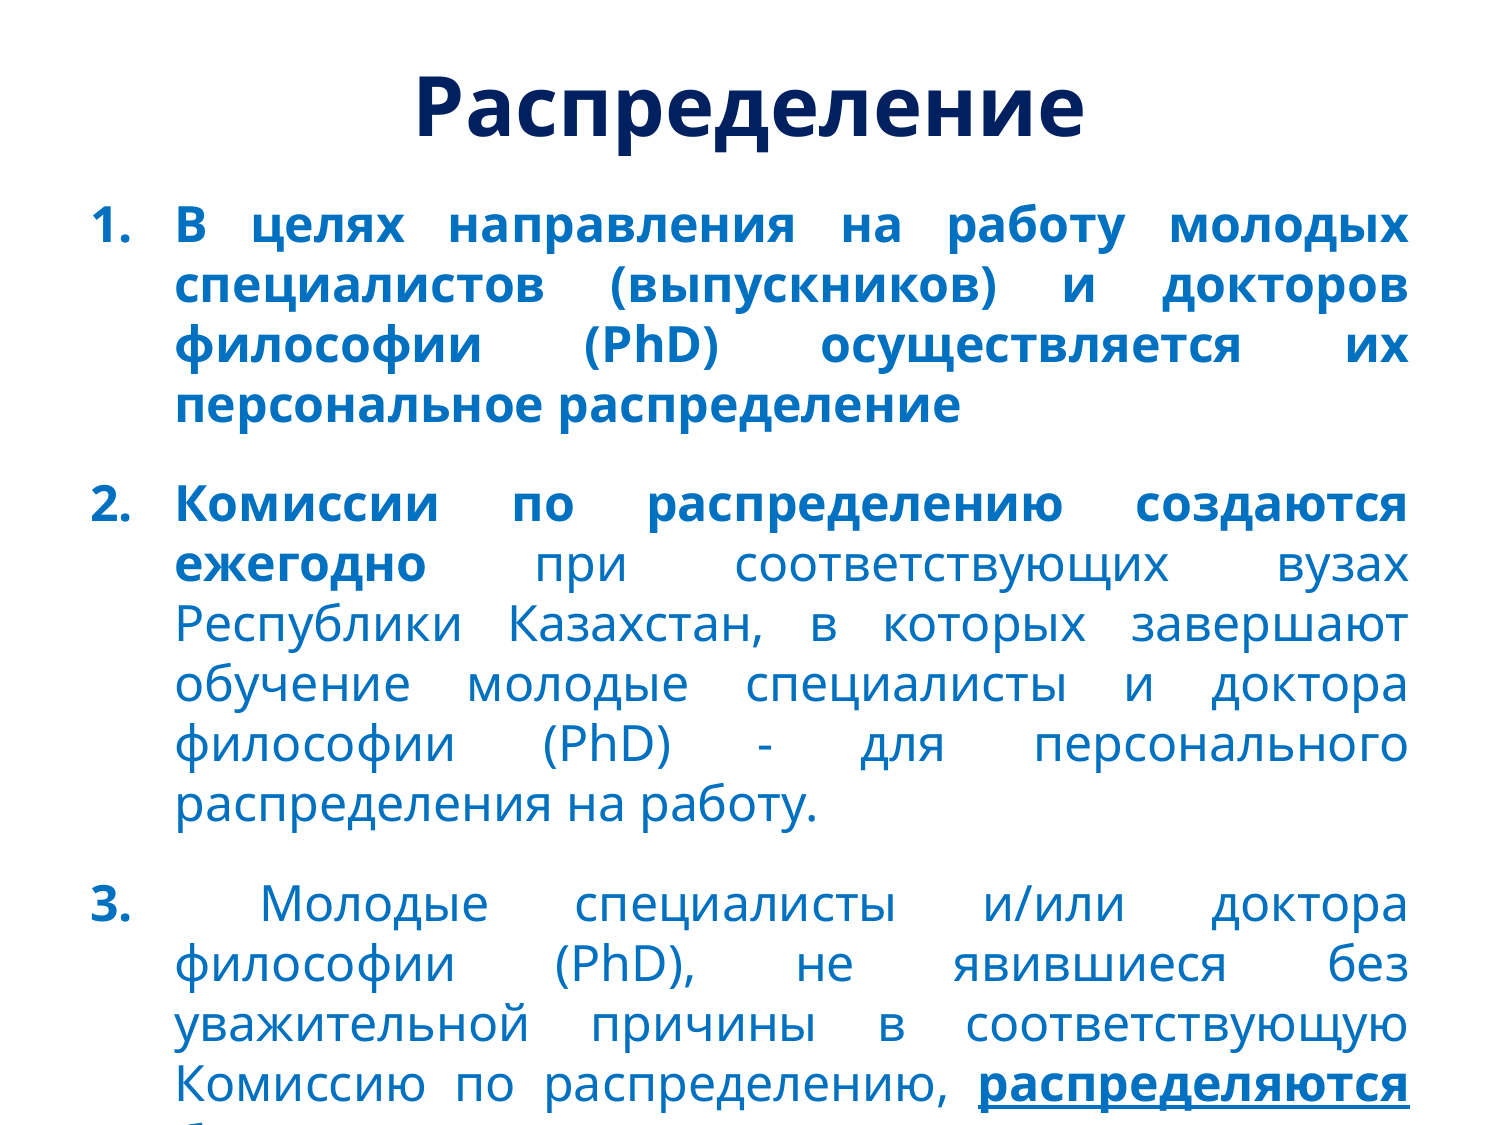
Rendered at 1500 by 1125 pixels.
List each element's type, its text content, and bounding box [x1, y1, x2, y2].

title Распределение [75, 45, 1425, 161]
list В целях направления на работу молодых специалистов (выпускников) и докторов философии (PhD) осуществляется их персональное распределение Комиссии по распределению создаются ежегодно при соответствующих вузах Республики Казахстан, в которых завершают обучение молодые специалисты и доктора философии (PhD) - для персонального распределения на работу. Молодые специалисты и/или доктора философии (PhD), не явившиеся без уважительной причины в соответствующую Комиссию по распределению, распределяются без их присутствия [75, 184, 1425, 1005]
